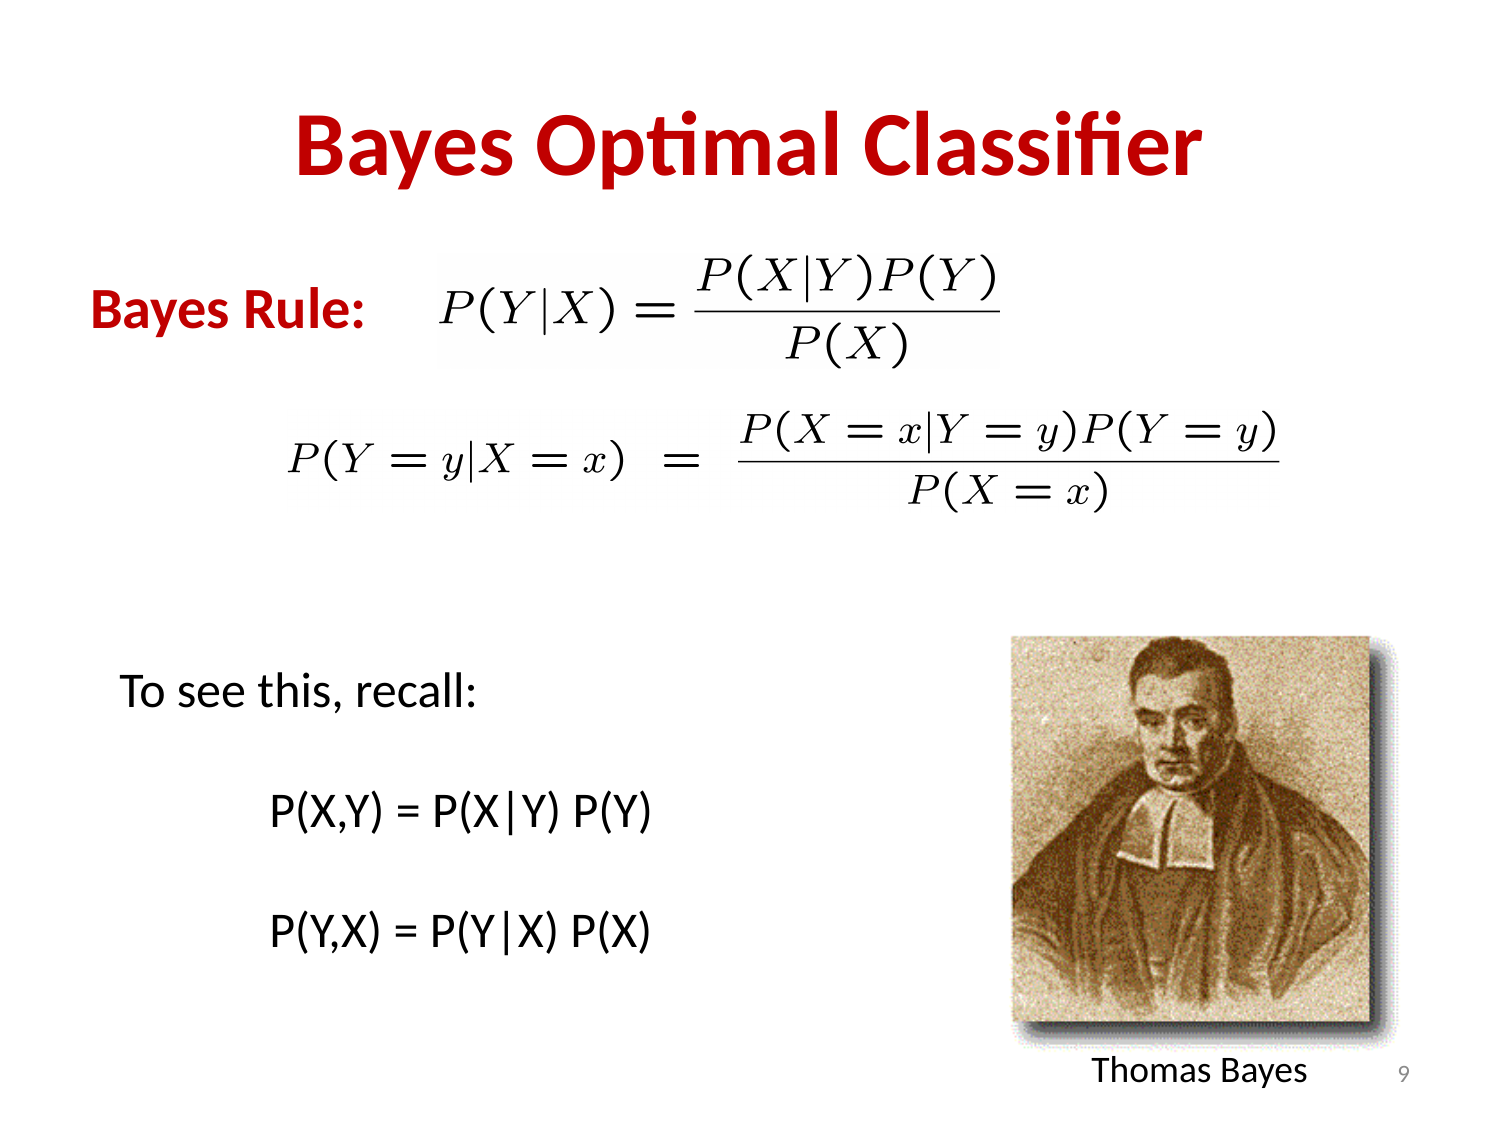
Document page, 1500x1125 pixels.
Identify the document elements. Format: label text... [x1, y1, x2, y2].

title Bayes Optimal Classifier [75, 45, 1425, 233]
picture [437, 253, 1001, 369]
picture [999, 624, 1411, 1063]
text_box To see this, recall: P(X,Y) = P(X|Y) P(Y) P(Y,X) = P(Y|X) P(X) [104, 649, 669, 965]
list Bayes Rule: [75, 262, 1425, 1005]
slide_number 9 [1074, 1042, 1425, 1103]
text_box Thomas Bayes [1076, 1071, 1324, 1098]
picture [287, 408, 1280, 513]
